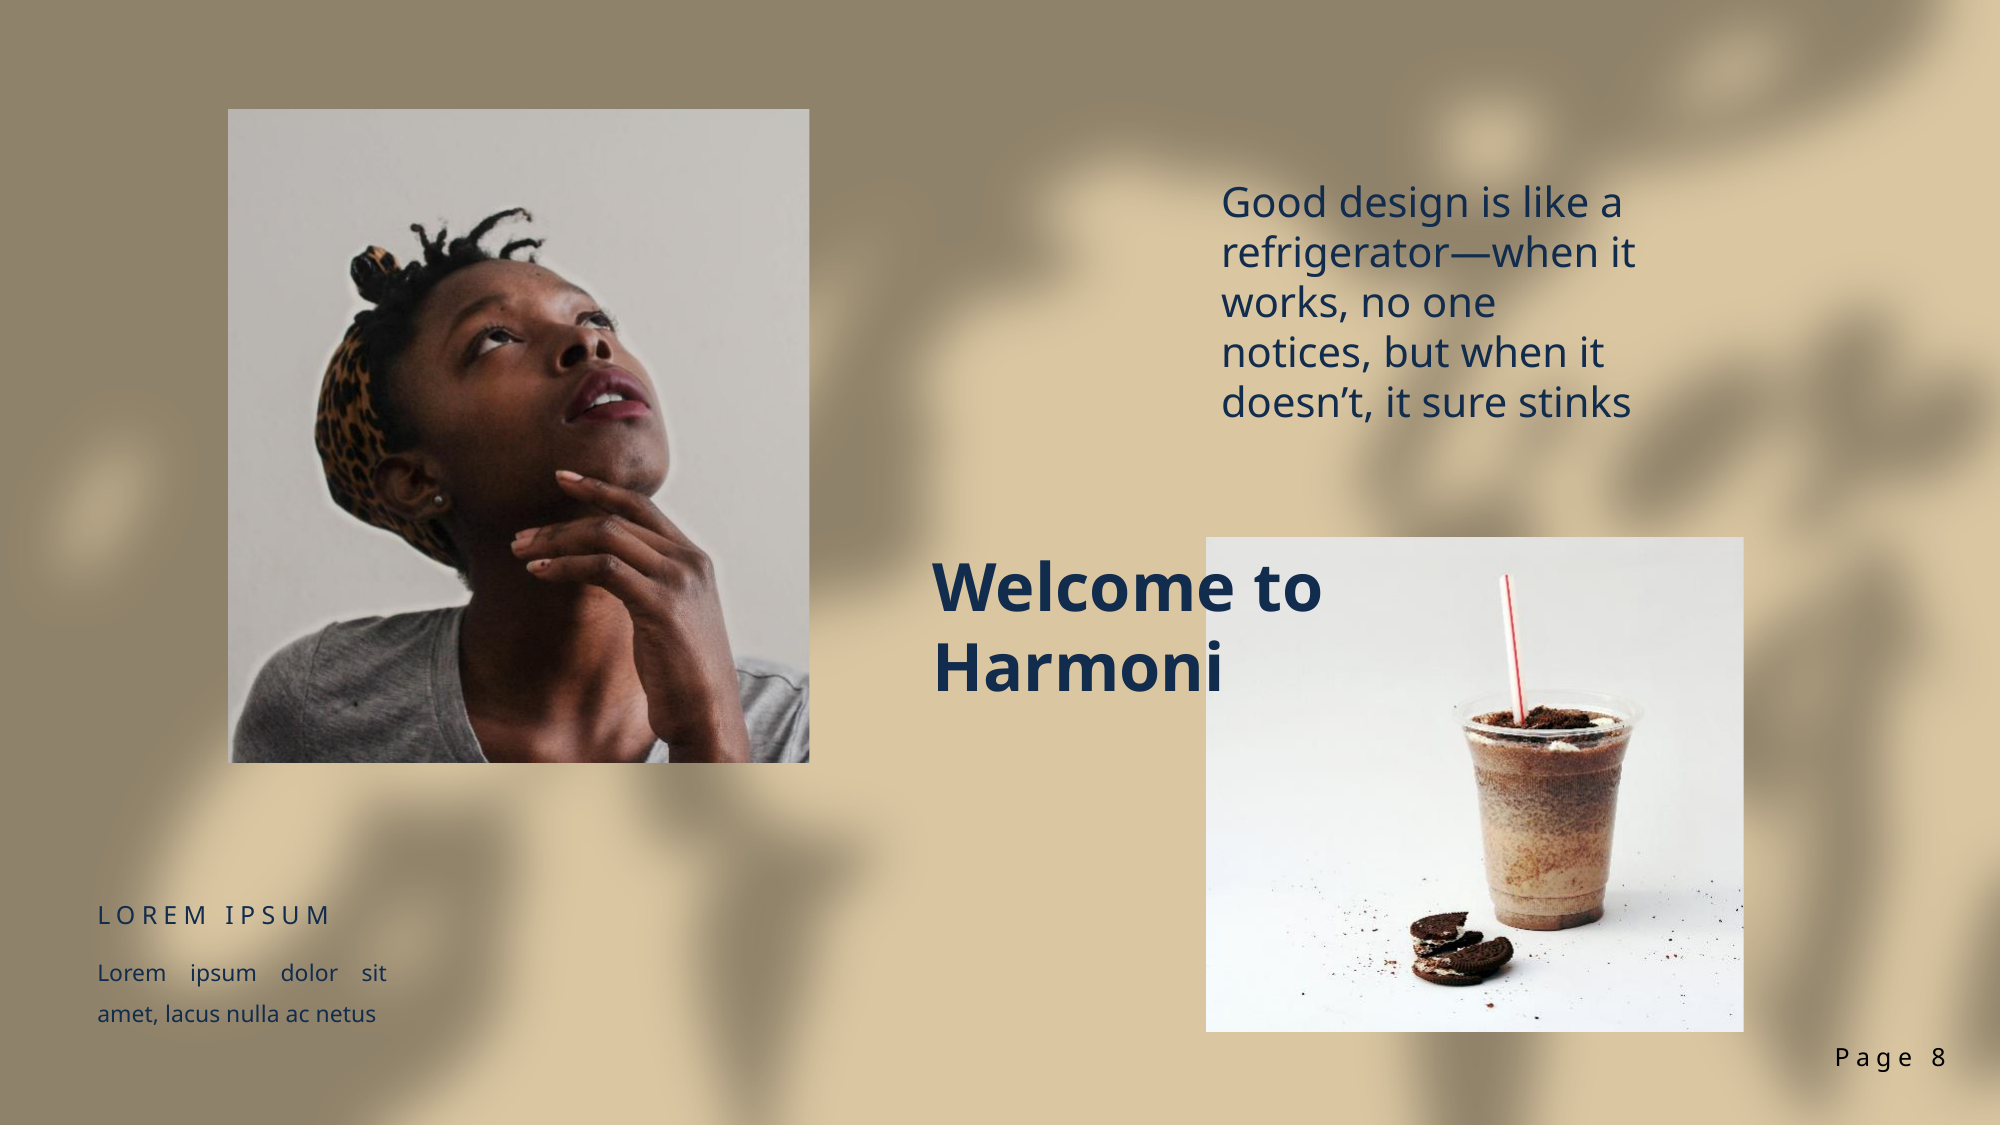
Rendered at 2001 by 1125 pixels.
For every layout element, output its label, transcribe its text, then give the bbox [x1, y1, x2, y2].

picture [0, 0, 2000, 1125]
text_box Good design is like a refrigerator—when it works, no one notices, but when it doesn’t, it sure stinks [1206, 168, 1663, 434]
text_box Welcome to Harmoni [917, 537, 1206, 791]
text_box LOREM IPSUM [82, 891, 402, 937]
text_box Lorem ipsum dolor sit amet, lacus nulla ac netus [82, 937, 402, 1035]
